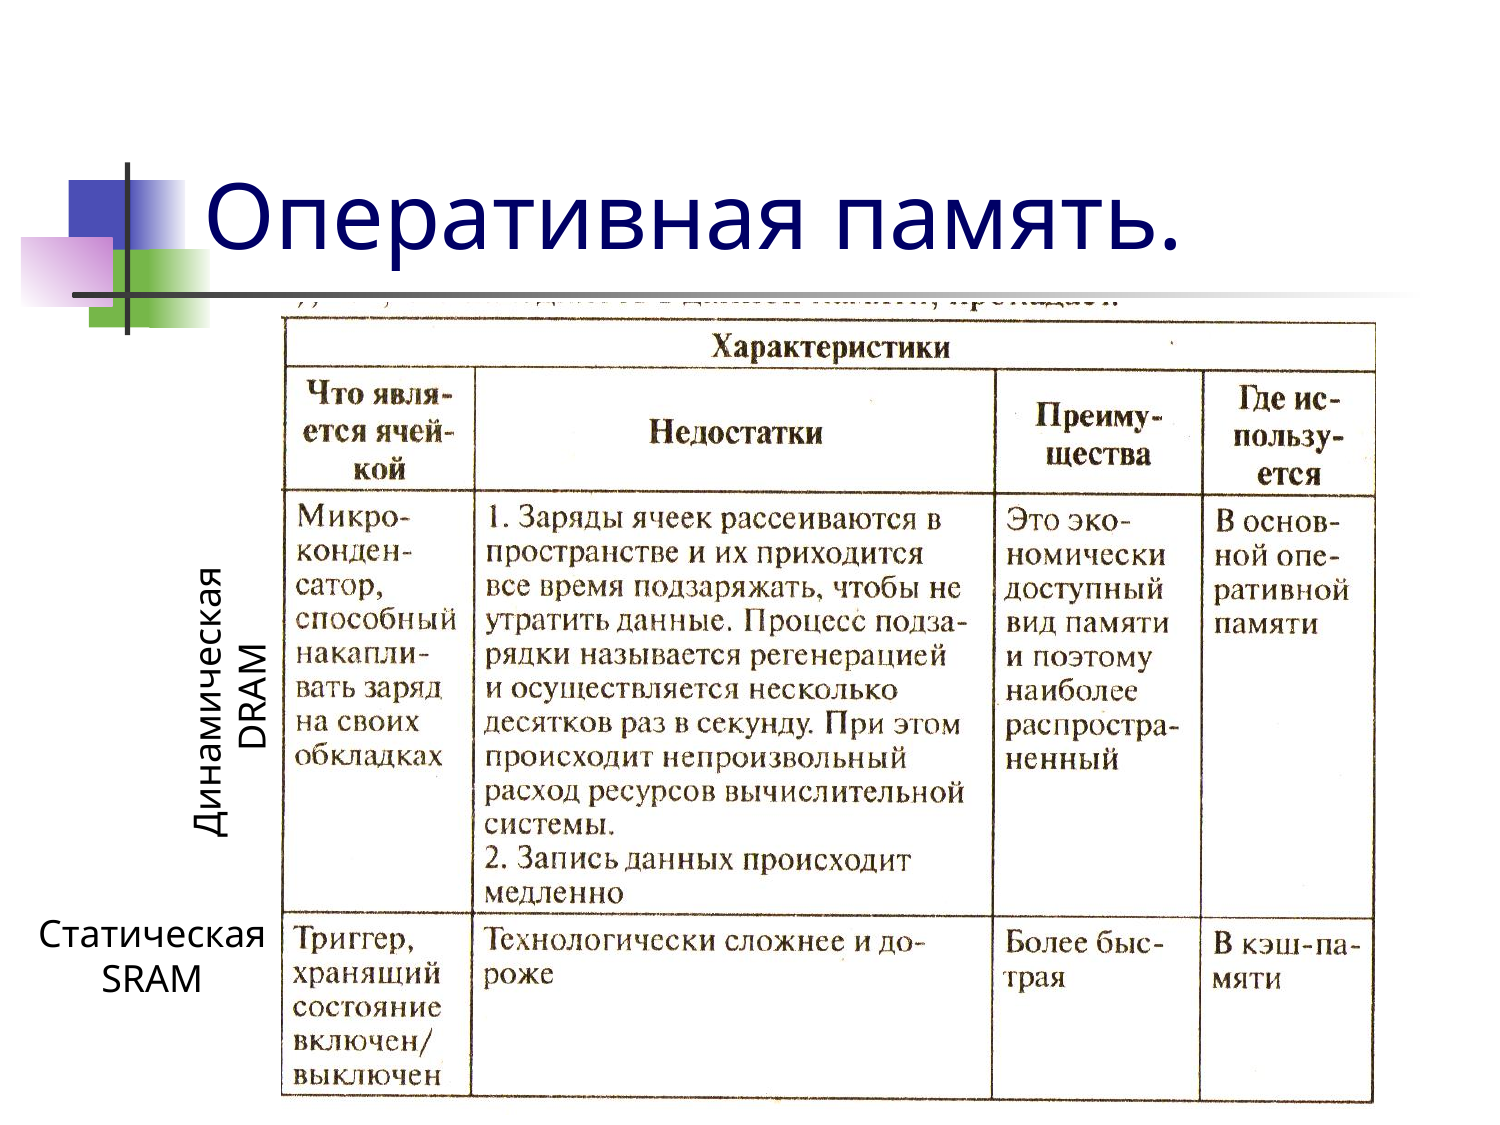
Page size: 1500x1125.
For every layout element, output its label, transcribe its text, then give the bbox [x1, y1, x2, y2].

text_box Динамическая DRAM [175, 492, 275, 902]
text_box Статическая SRAM [23, 902, 275, 1053]
title Оперативная память. [188, 34, 1468, 276]
picture [280, 302, 1377, 1116]
